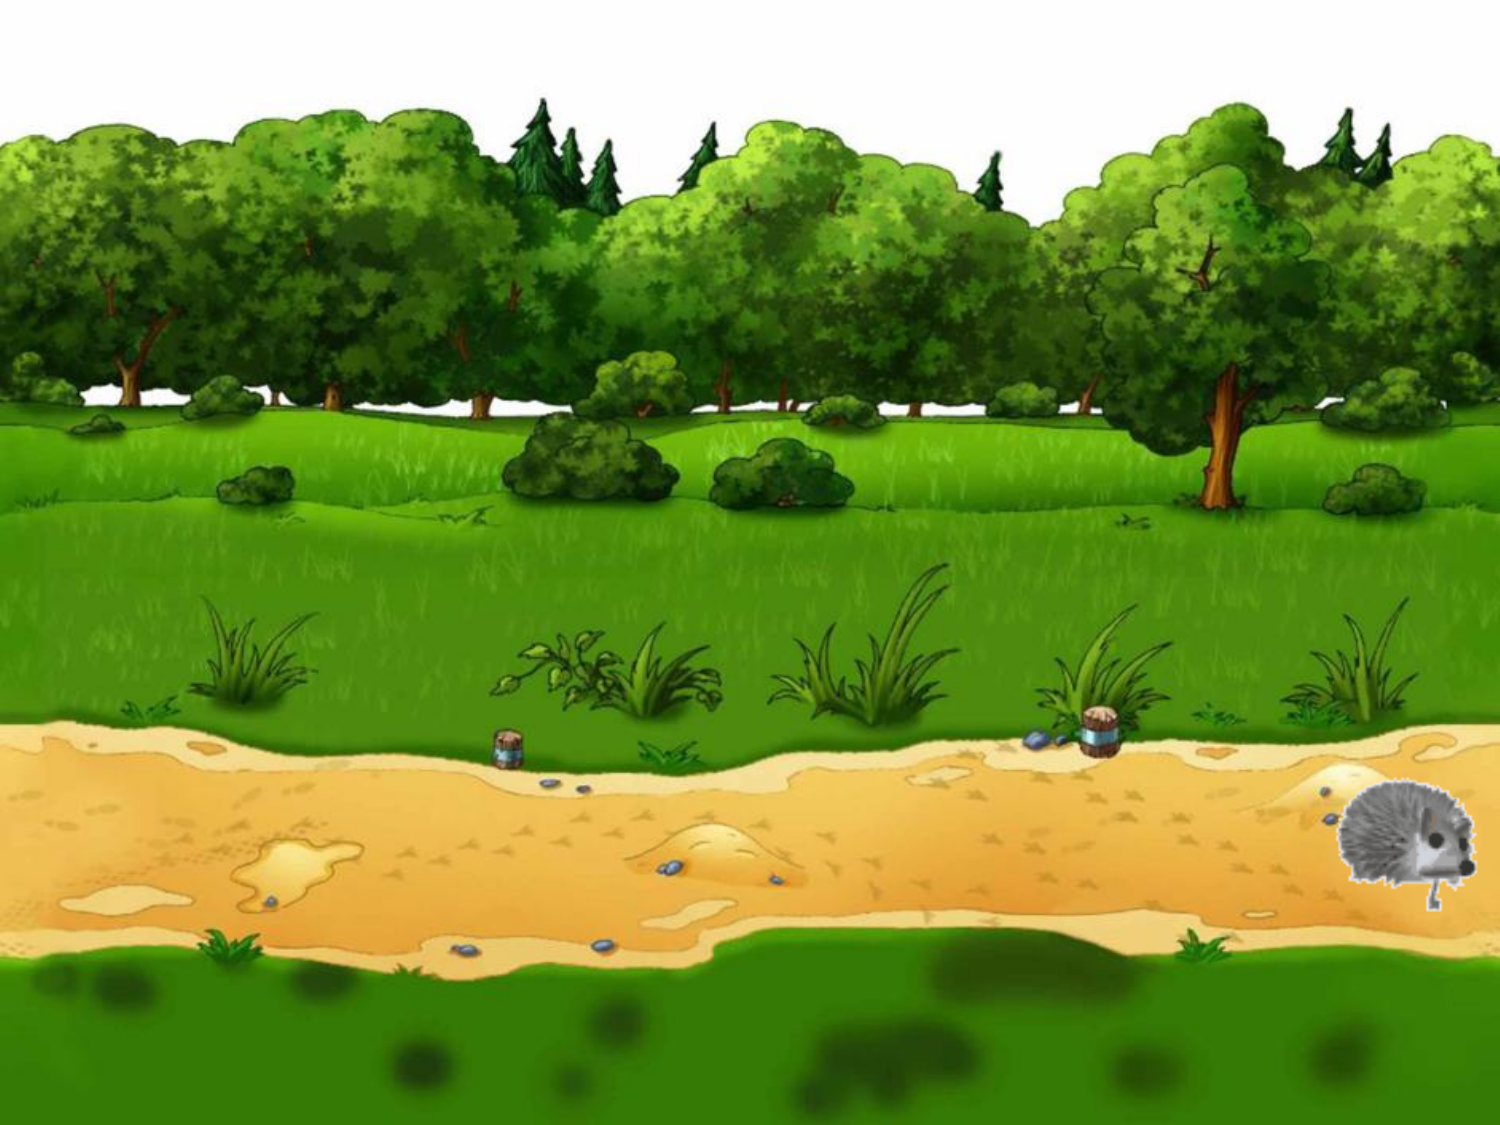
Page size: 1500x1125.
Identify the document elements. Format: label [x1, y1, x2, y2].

picture [1312, 761, 1500, 932]
list [0, 0, 1500, 1125]
